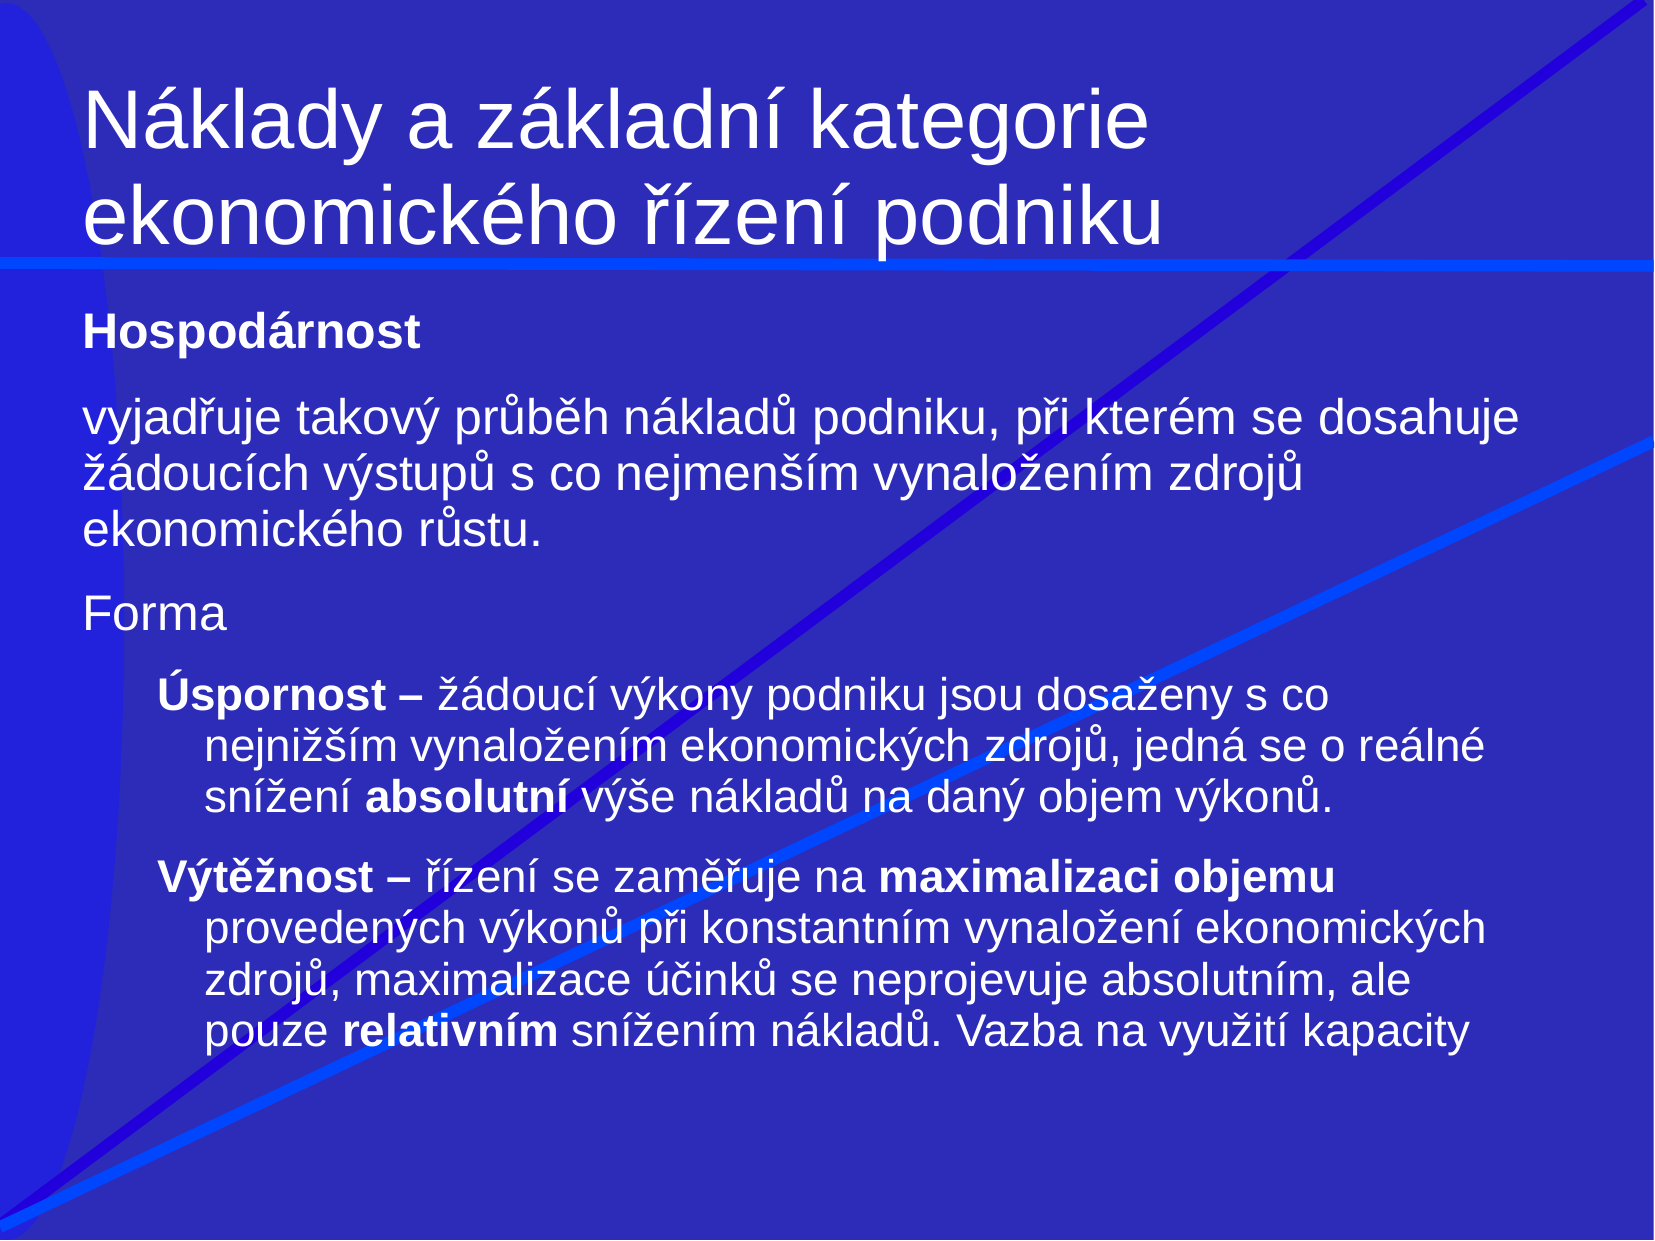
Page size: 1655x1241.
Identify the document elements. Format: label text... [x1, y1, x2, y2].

title Náklady a základní kategorie ekonomického řízení podniku [80, 69, 1574, 277]
text_box Hospodárnost vyjadřuje takový průběh nákladů podniku, při kterém se dosahuje žádoucích výstupů s co nejmenším vynaložením zdrojů ekonomického růstu. Forma Úspornost – žádoucí výkony podniku jsou dosaženy s co nejnižším vynaložením ekonomických zdrojů, jedná se o reálné snížení absolutní výše nákladů na daný objem výkonů. Výtěžnost – řízení se zaměřuje na maximalizaci objemu provedených výkonů při konstantním vynaložení ekonomických zdrojů, maximalizace účinků se neprojevuje absolutním, ale pouze relativním snížením nákladů. Vazba na využití kapacity [80, 298, 1552, 1057]
